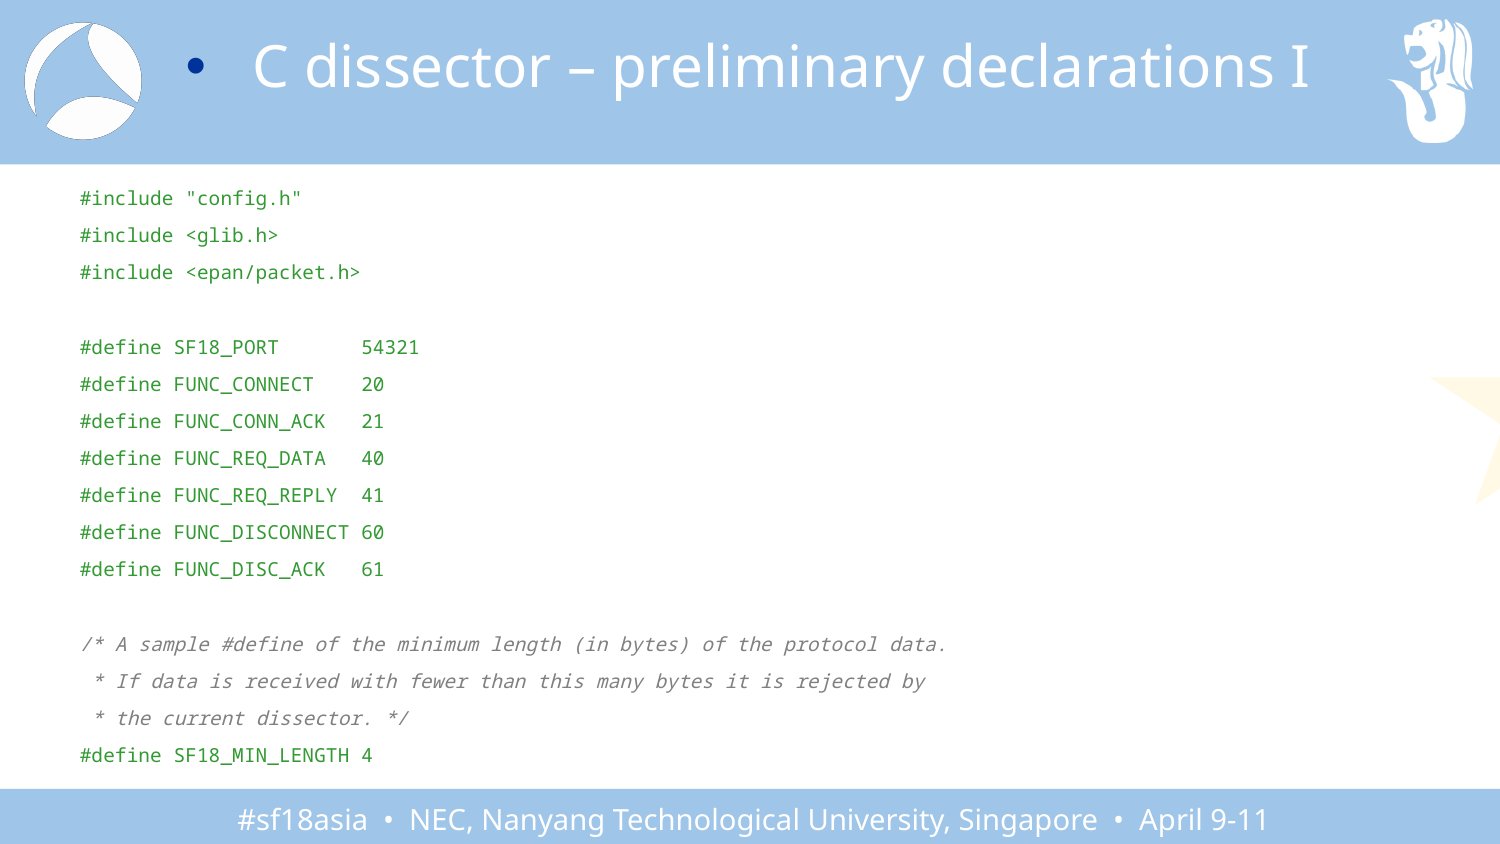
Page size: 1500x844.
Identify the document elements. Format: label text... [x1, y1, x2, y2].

list C dissector – preliminary declarations I [147, 0, 1341, 139]
list #include "config.h" #include <glib.h> #include <epan/packet.h> #define SF18_PORT 54321 #define FUNC_CONNECT 20 #define FUNC_CONN_ACK 21 #define FUNC_REQ_DATA 40 #define FUNC_REQ_REPLY 41 #define FUNC_DISCONNECT 60 #define FUNC_DISC_ACK 61 /* A sample #define of the minimum length (in bytes) of the protocol data. * If data is received with fewer than this many bytes it is rejected by * the current dissector. */ #define SF18_MIN_LENGTH 4 [64, 173, 1436, 788]
picture [24, 22, 142, 140]
picture [1387, 19, 1473, 143]
